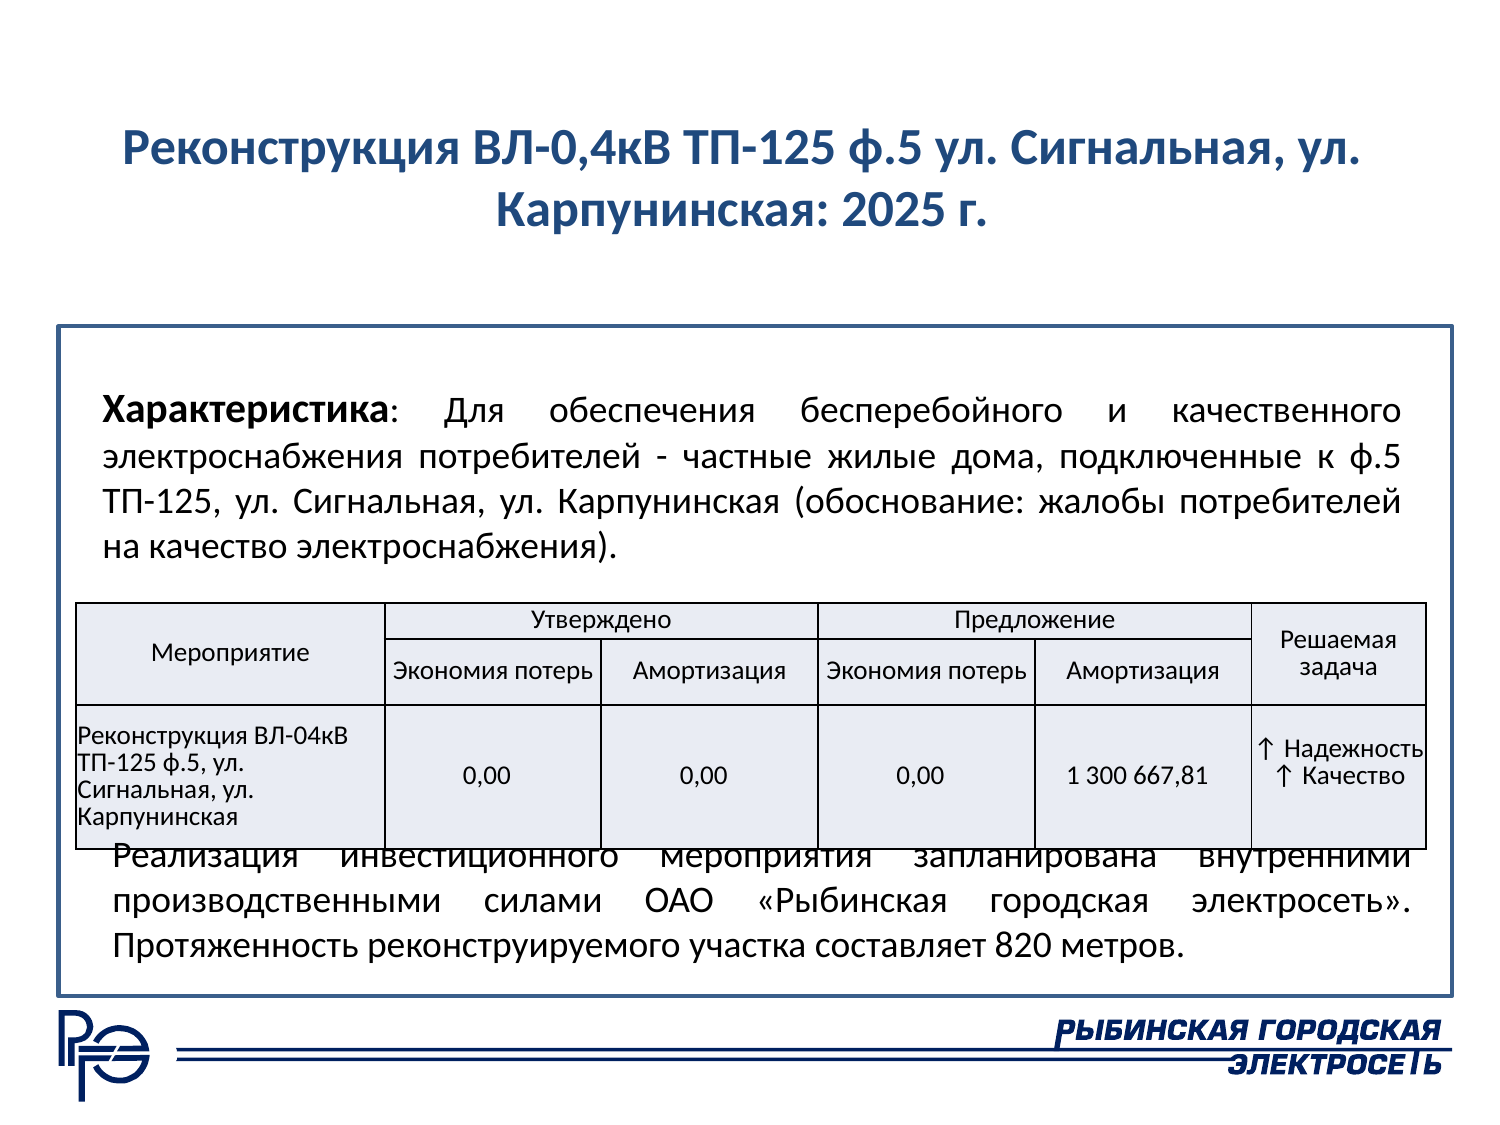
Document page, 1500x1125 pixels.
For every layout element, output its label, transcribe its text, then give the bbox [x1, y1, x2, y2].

table_cell Амортизация [1036, 640, 1251, 704]
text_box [58, 1009, 1453, 1102]
text_box Реализация инвестиционного мероприятия запланирована внутренними производственными силами ОАО «Рыбинская городская электросеть». Протяженность реконструируемого участка составляет 820 метров. [97, 822, 1428, 972]
table_cell Реконструкция ВЛ-04кВ ТП-125 ф.5, ул. Сигнальная, ул. Карпунинская [77, 706, 384, 848]
table_header Предложение [819, 604, 1251, 638]
table_cell 0,00 [602, 706, 817, 822]
table_cell 1 300 667,81 [1036, 706, 1251, 822]
table_header Решаемая задача [1252, 604, 1425, 704]
text_box [56, 324, 1454, 998]
table_header Мероприятие [77, 604, 384, 704]
table_cell Амортизация [602, 640, 817, 704]
text_box Реконструкция ВЛ-0,4кВ ТП-125 ф.5 ул. Сигнальная, ул. Карпунинская: 2025 г. [67, 58, 1418, 291]
table_cell 0,00 [386, 706, 600, 822]
table_cell Экономия потерь [819, 640, 1034, 704]
table_cell ↑ Надежность ↑ Качество [1252, 706, 1425, 822]
table_cell 0,00 [819, 706, 1034, 822]
table_cell Экономия потерь [386, 640, 600, 704]
table_header Утверждено [386, 604, 817, 638]
text_box Характеристика: Для обеспечения бесперебойного и качественного электроснабжения потребителей - частные жилые дома, подключенные к ф.5 ТП-125, ул. Сигнальная, ул. Карпунинская (обоснование: жалобы потребителей на качество электроснабжения). [87, 373, 1418, 574]
